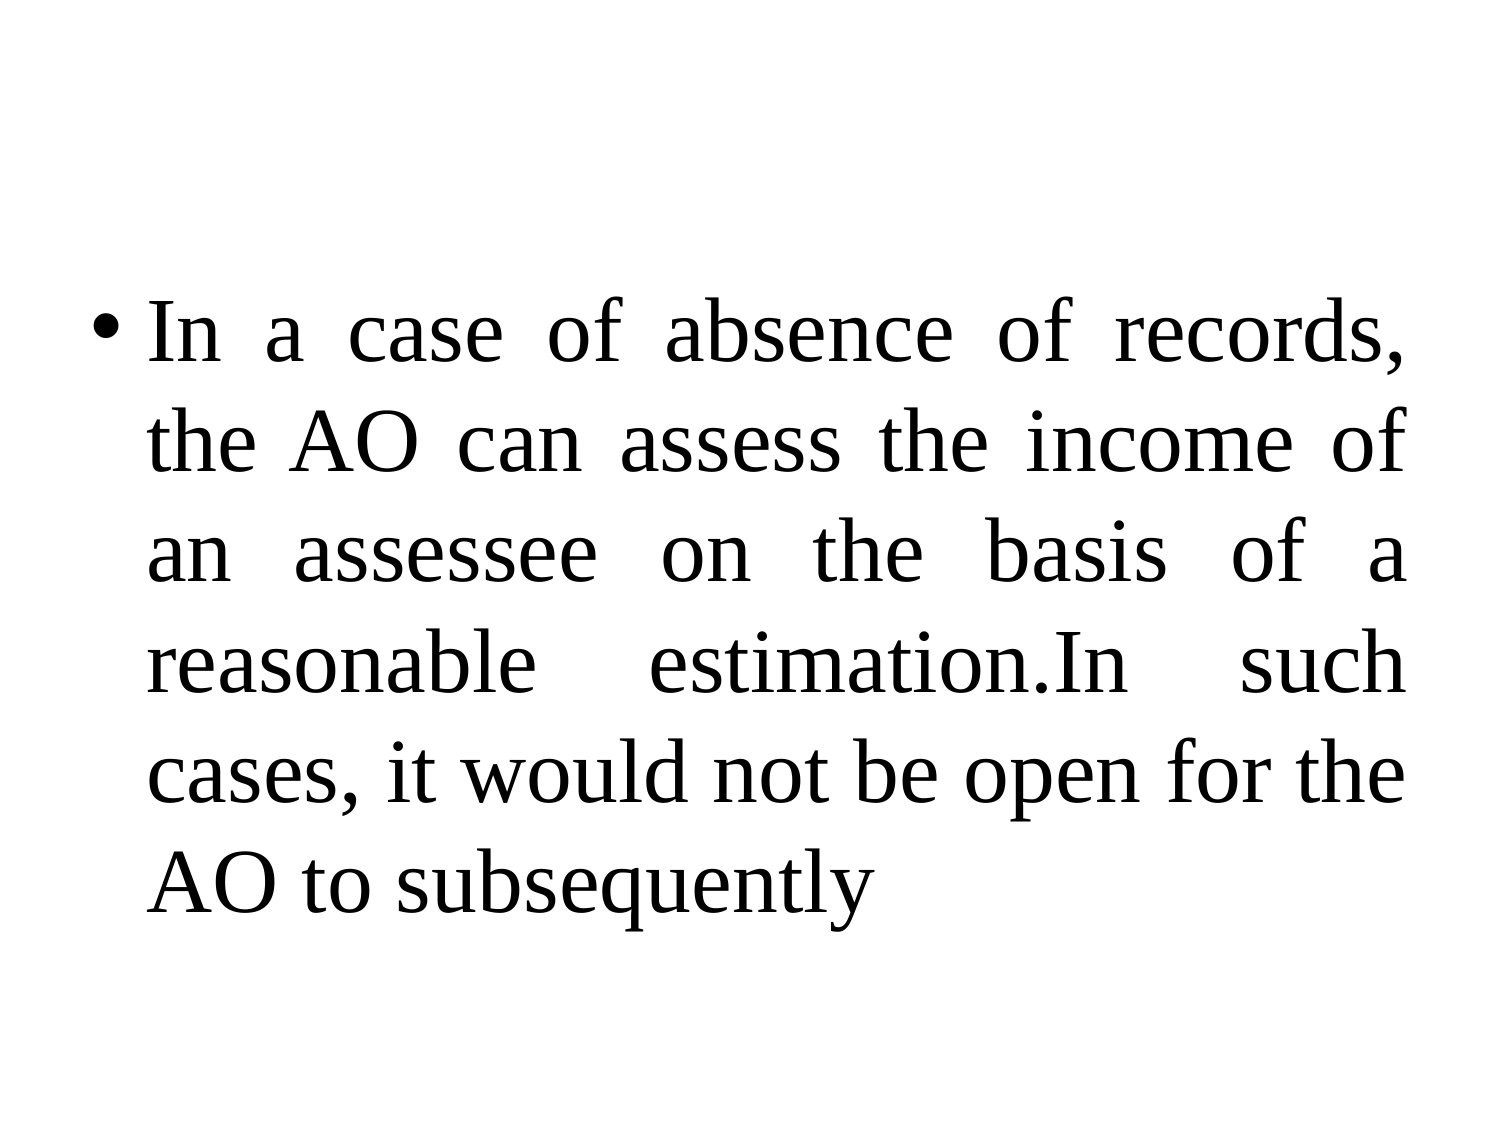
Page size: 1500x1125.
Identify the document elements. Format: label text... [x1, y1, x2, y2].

list In a case of absence of records, the AO can assess the income of an assessee on the basis of a reasonable estimation.In such cases, it would not be open for the AO to subsequently [75, 262, 1425, 1005]
